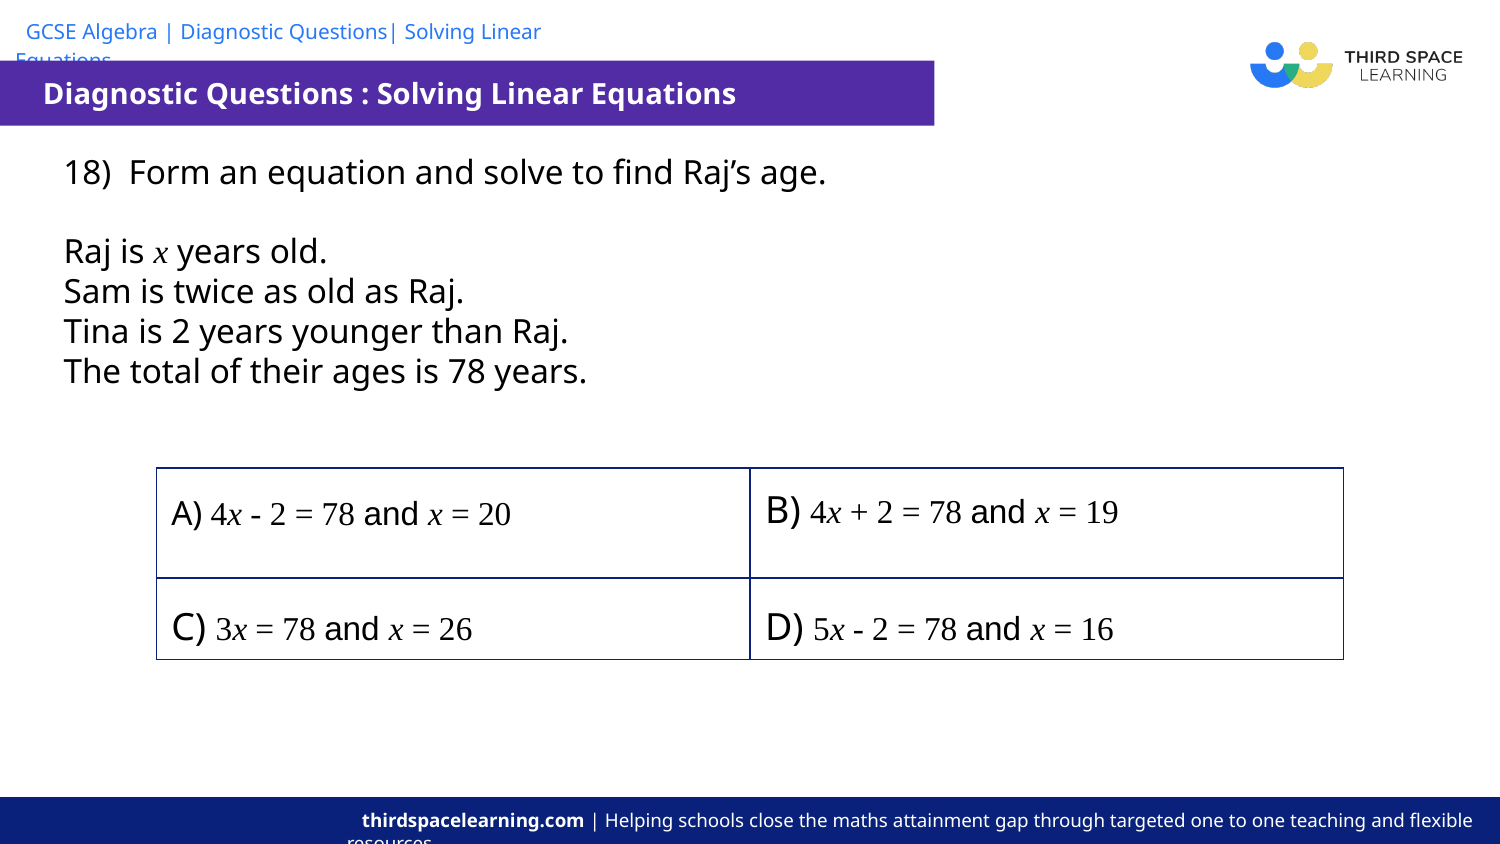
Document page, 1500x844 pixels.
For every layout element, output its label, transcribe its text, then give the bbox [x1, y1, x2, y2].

table_header A) 4x - 2 = 78 and x = 20 [157, 469, 749, 577]
table_cell C) 3x = 78 and x = 26 [157, 579, 749, 659]
text_box Diagnostic Questions : Solving Linear Equations [27, 60, 778, 126]
picture [1250, 33, 1465, 99]
text_box Form an equation and solve to find Raj’s age. Raj is x years old. Sam is twice as old as Raj. Tina is 2 years younger than Raj. The total of their ages is 78 years. [27, 143, 920, 398]
table_cell D) 5x - 2 = 78 and x = 16 [751, 579, 1343, 659]
table_header B) 4x + 2 = 78 and x = 19 [751, 469, 1343, 577]
